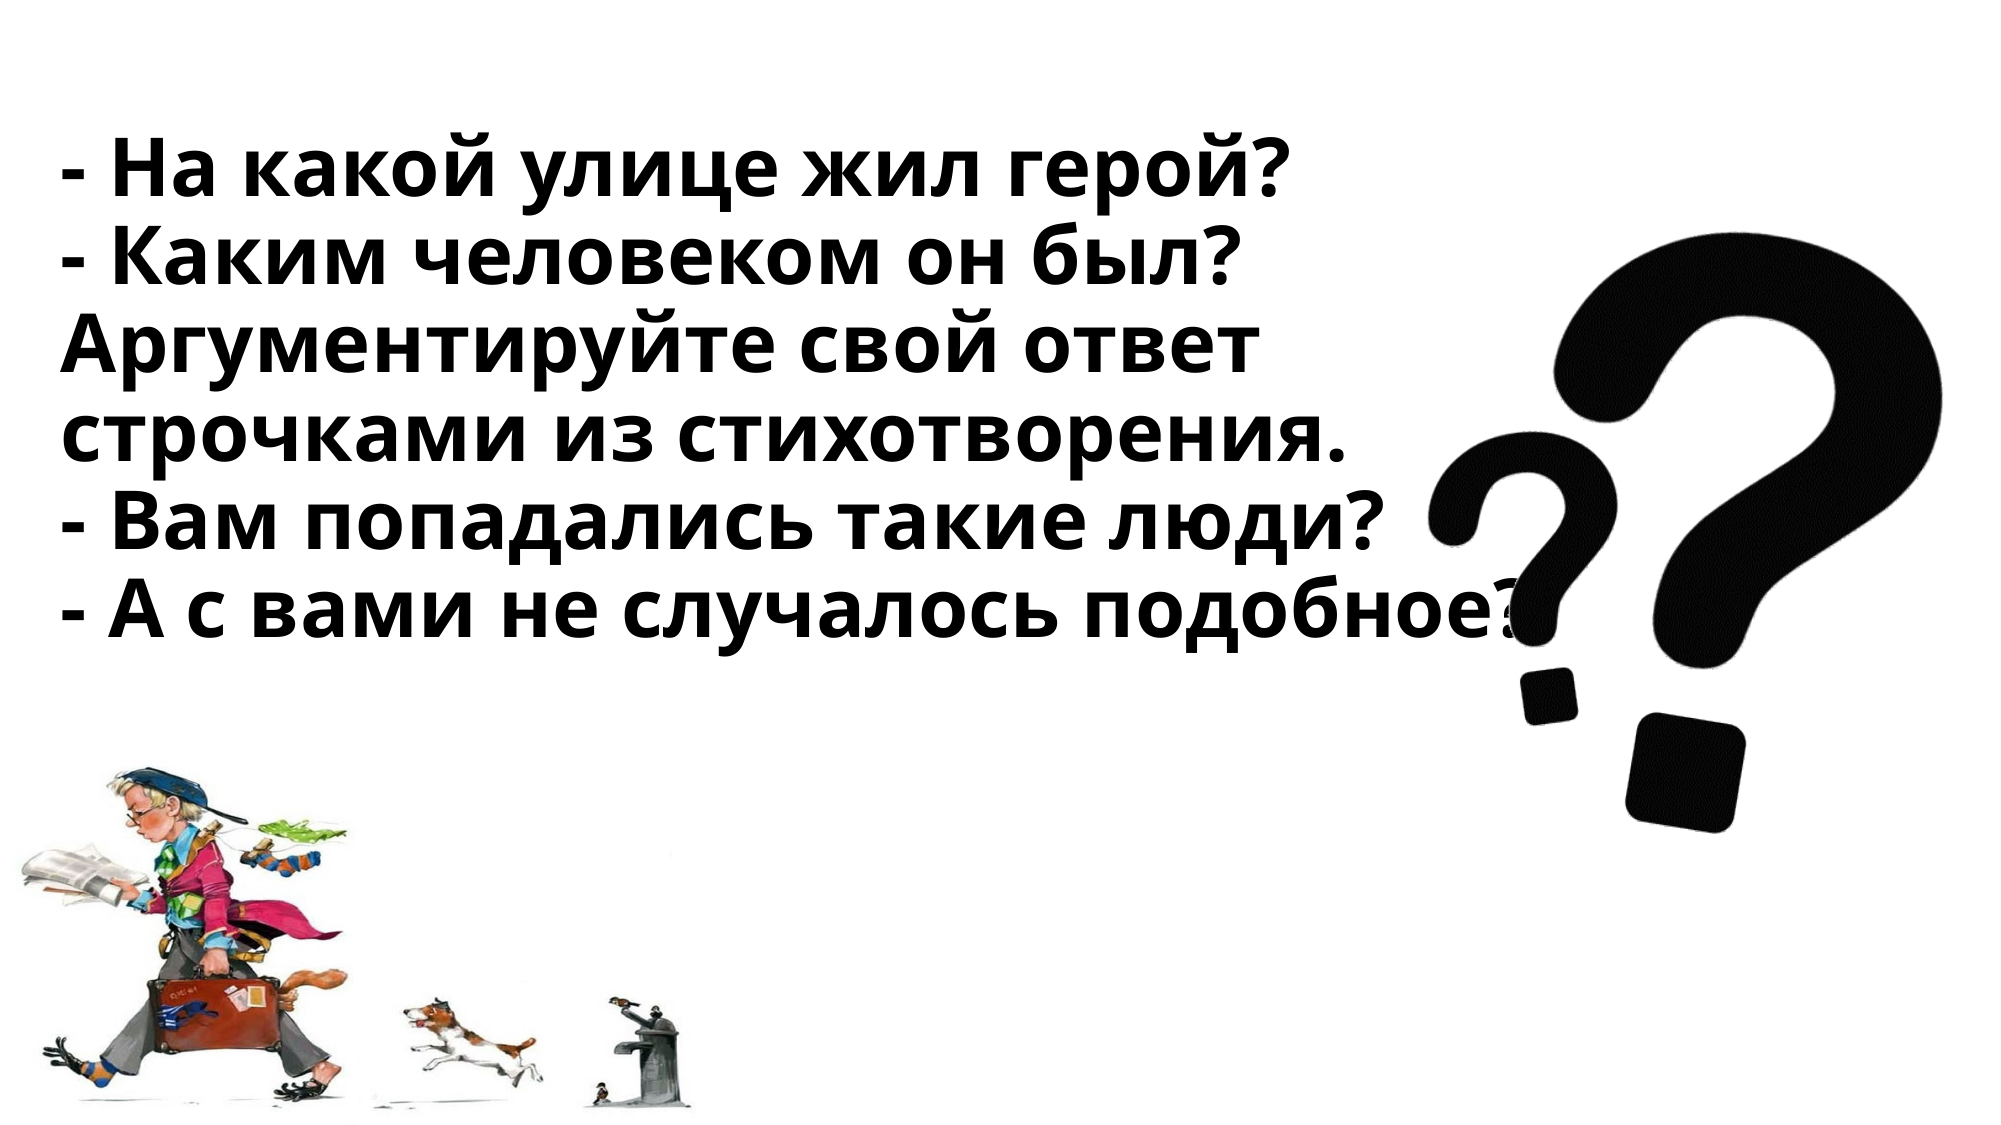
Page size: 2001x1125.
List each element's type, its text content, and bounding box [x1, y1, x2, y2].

picture [1383, 217, 2000, 834]
picture [0, 759, 696, 1125]
title - На какой улице жил герой? - Каким человеком он был? Аргументируйте свой ответ строчками из стихотворения. - Вам попадались такие люди? - А с вами не случалось подобное? [45, 84, 1597, 785]
